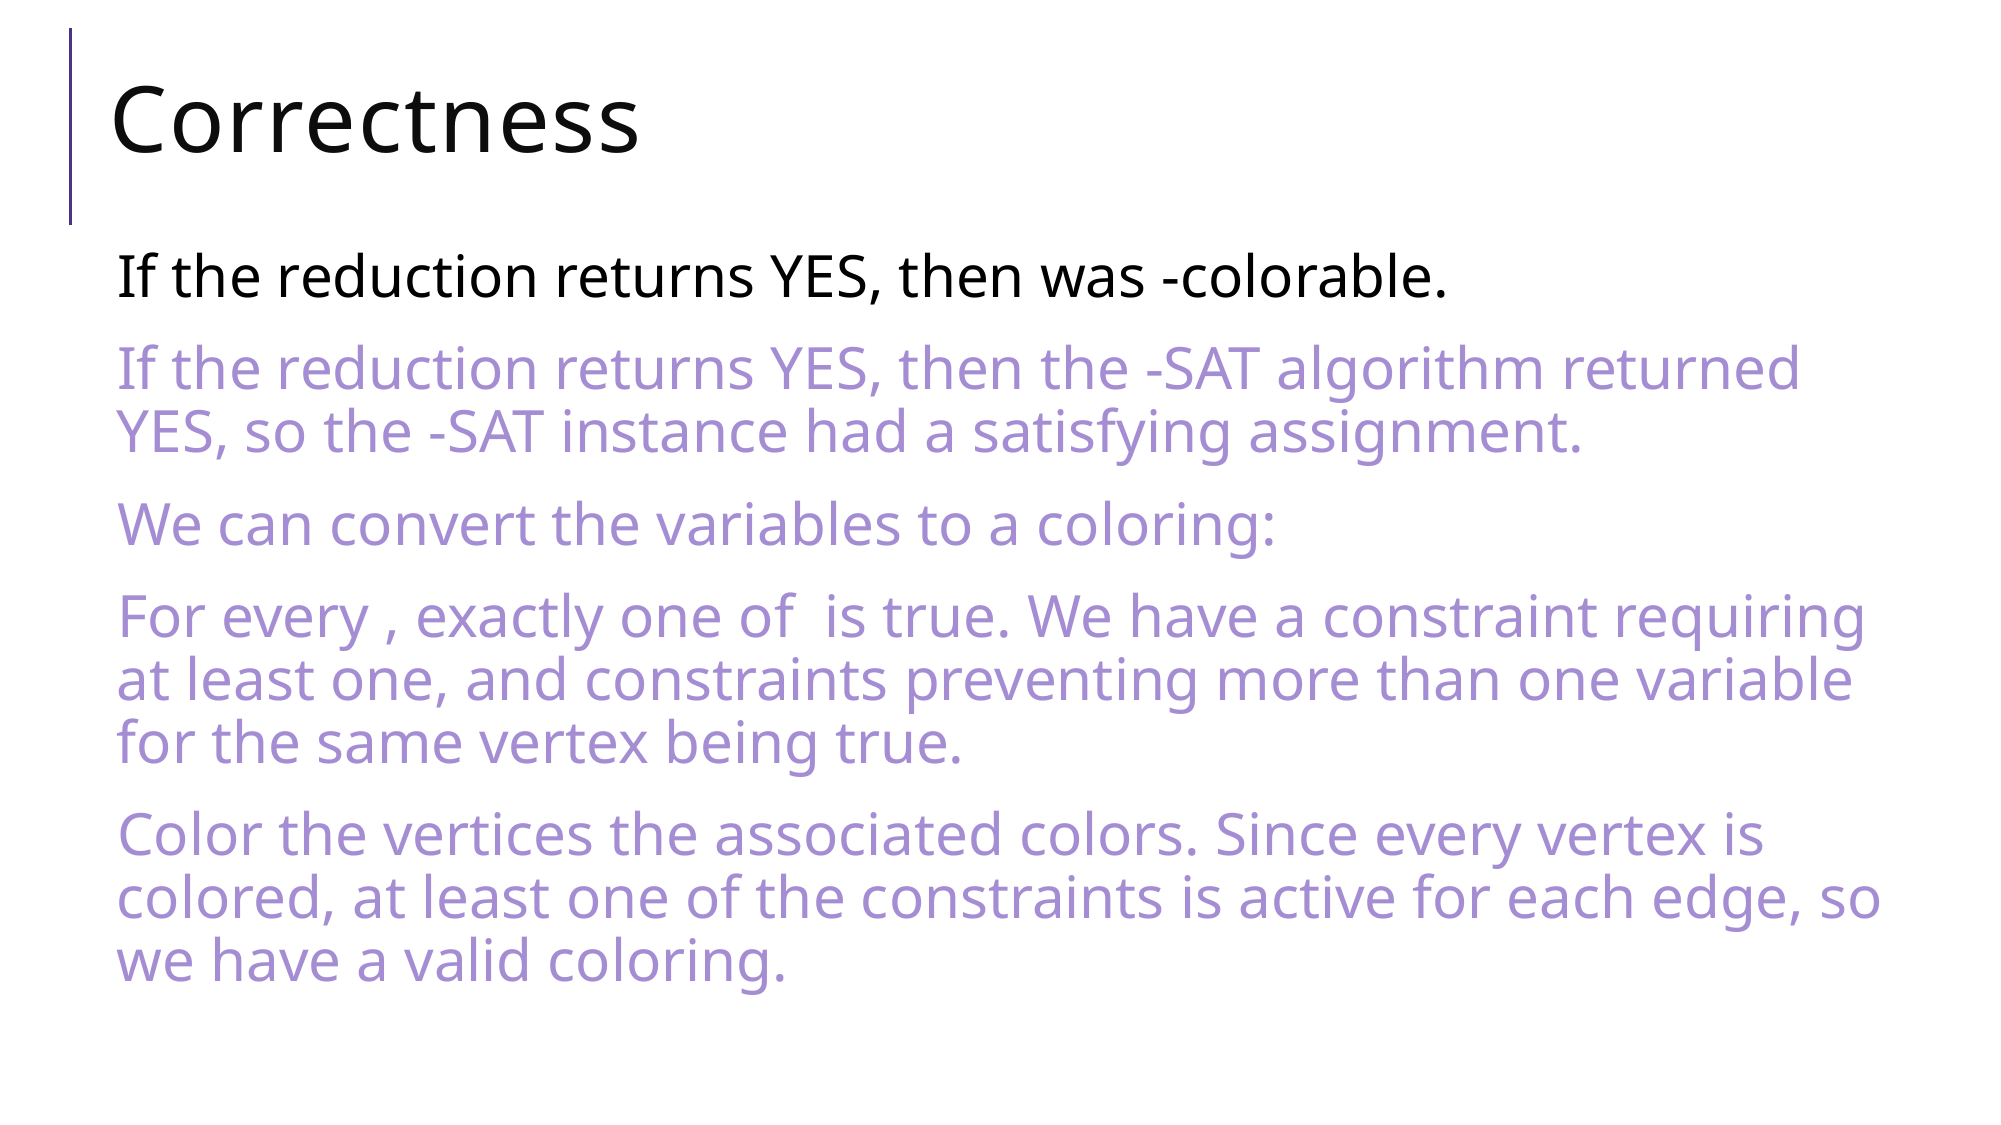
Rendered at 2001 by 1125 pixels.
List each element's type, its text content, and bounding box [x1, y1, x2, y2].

title Correctness [94, 43, 1930, 210]
